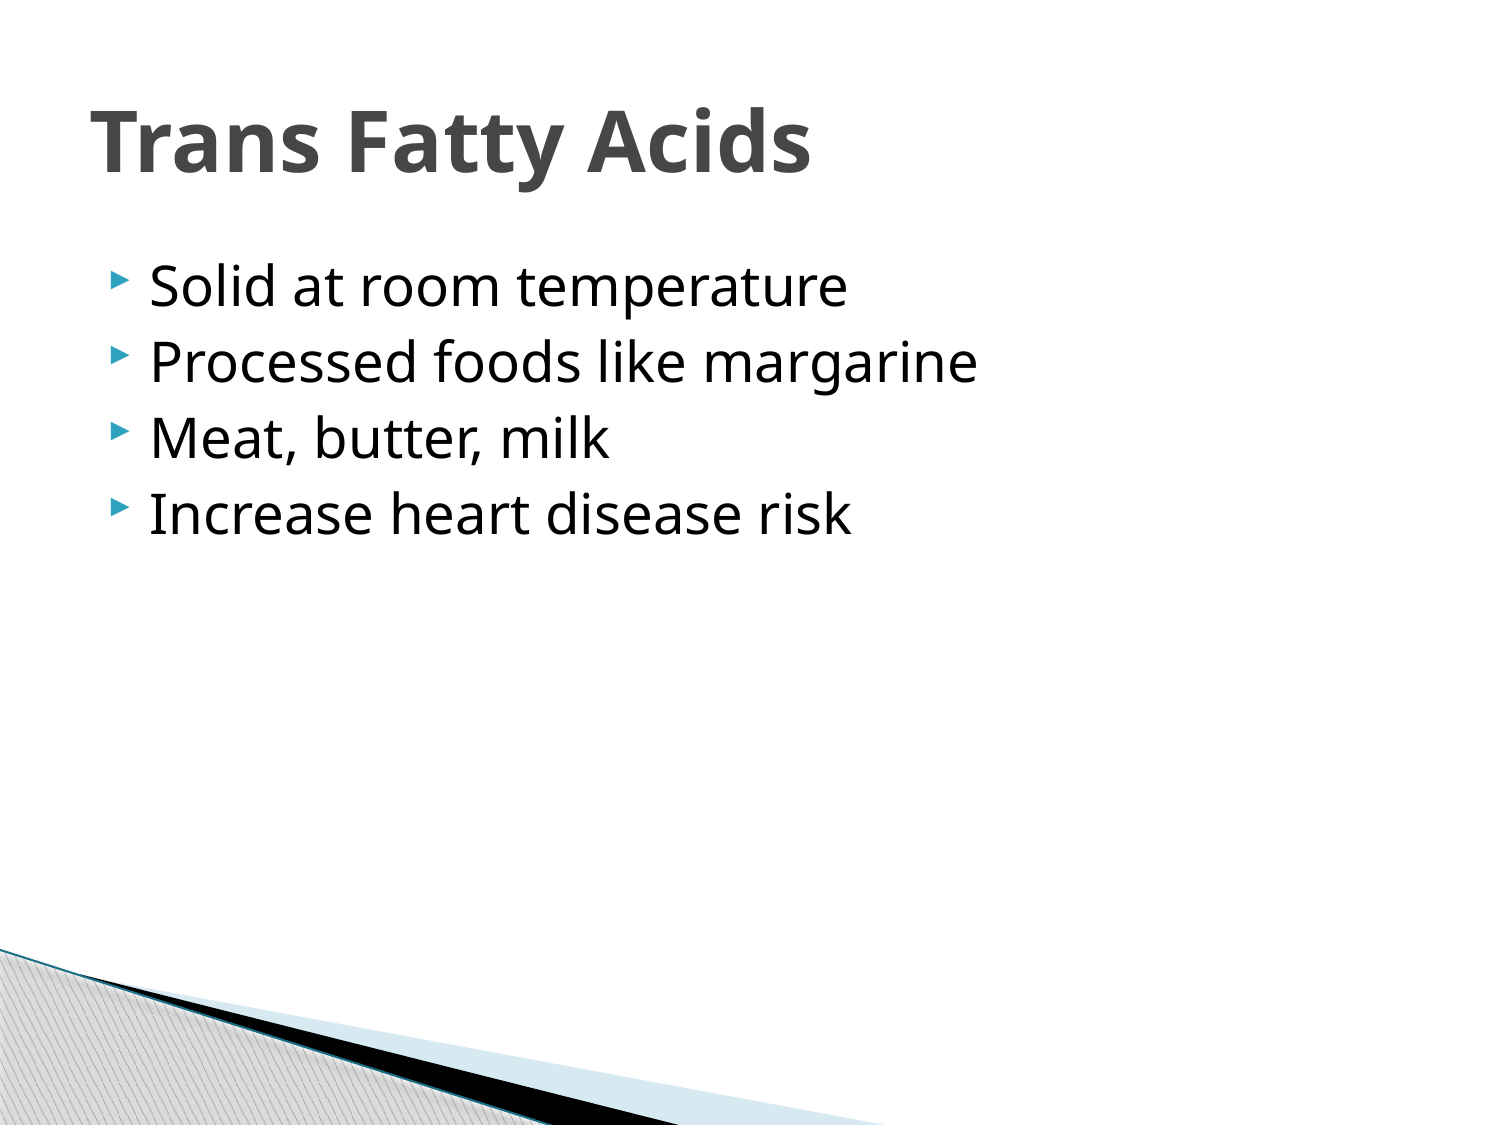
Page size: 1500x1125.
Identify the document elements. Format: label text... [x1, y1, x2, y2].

list Solid at room temperature Processed foods like margarine Meat, butter, milk Increase heart disease risk [75, 243, 1425, 986]
title Trans Fatty Acids [75, 45, 1425, 233]
